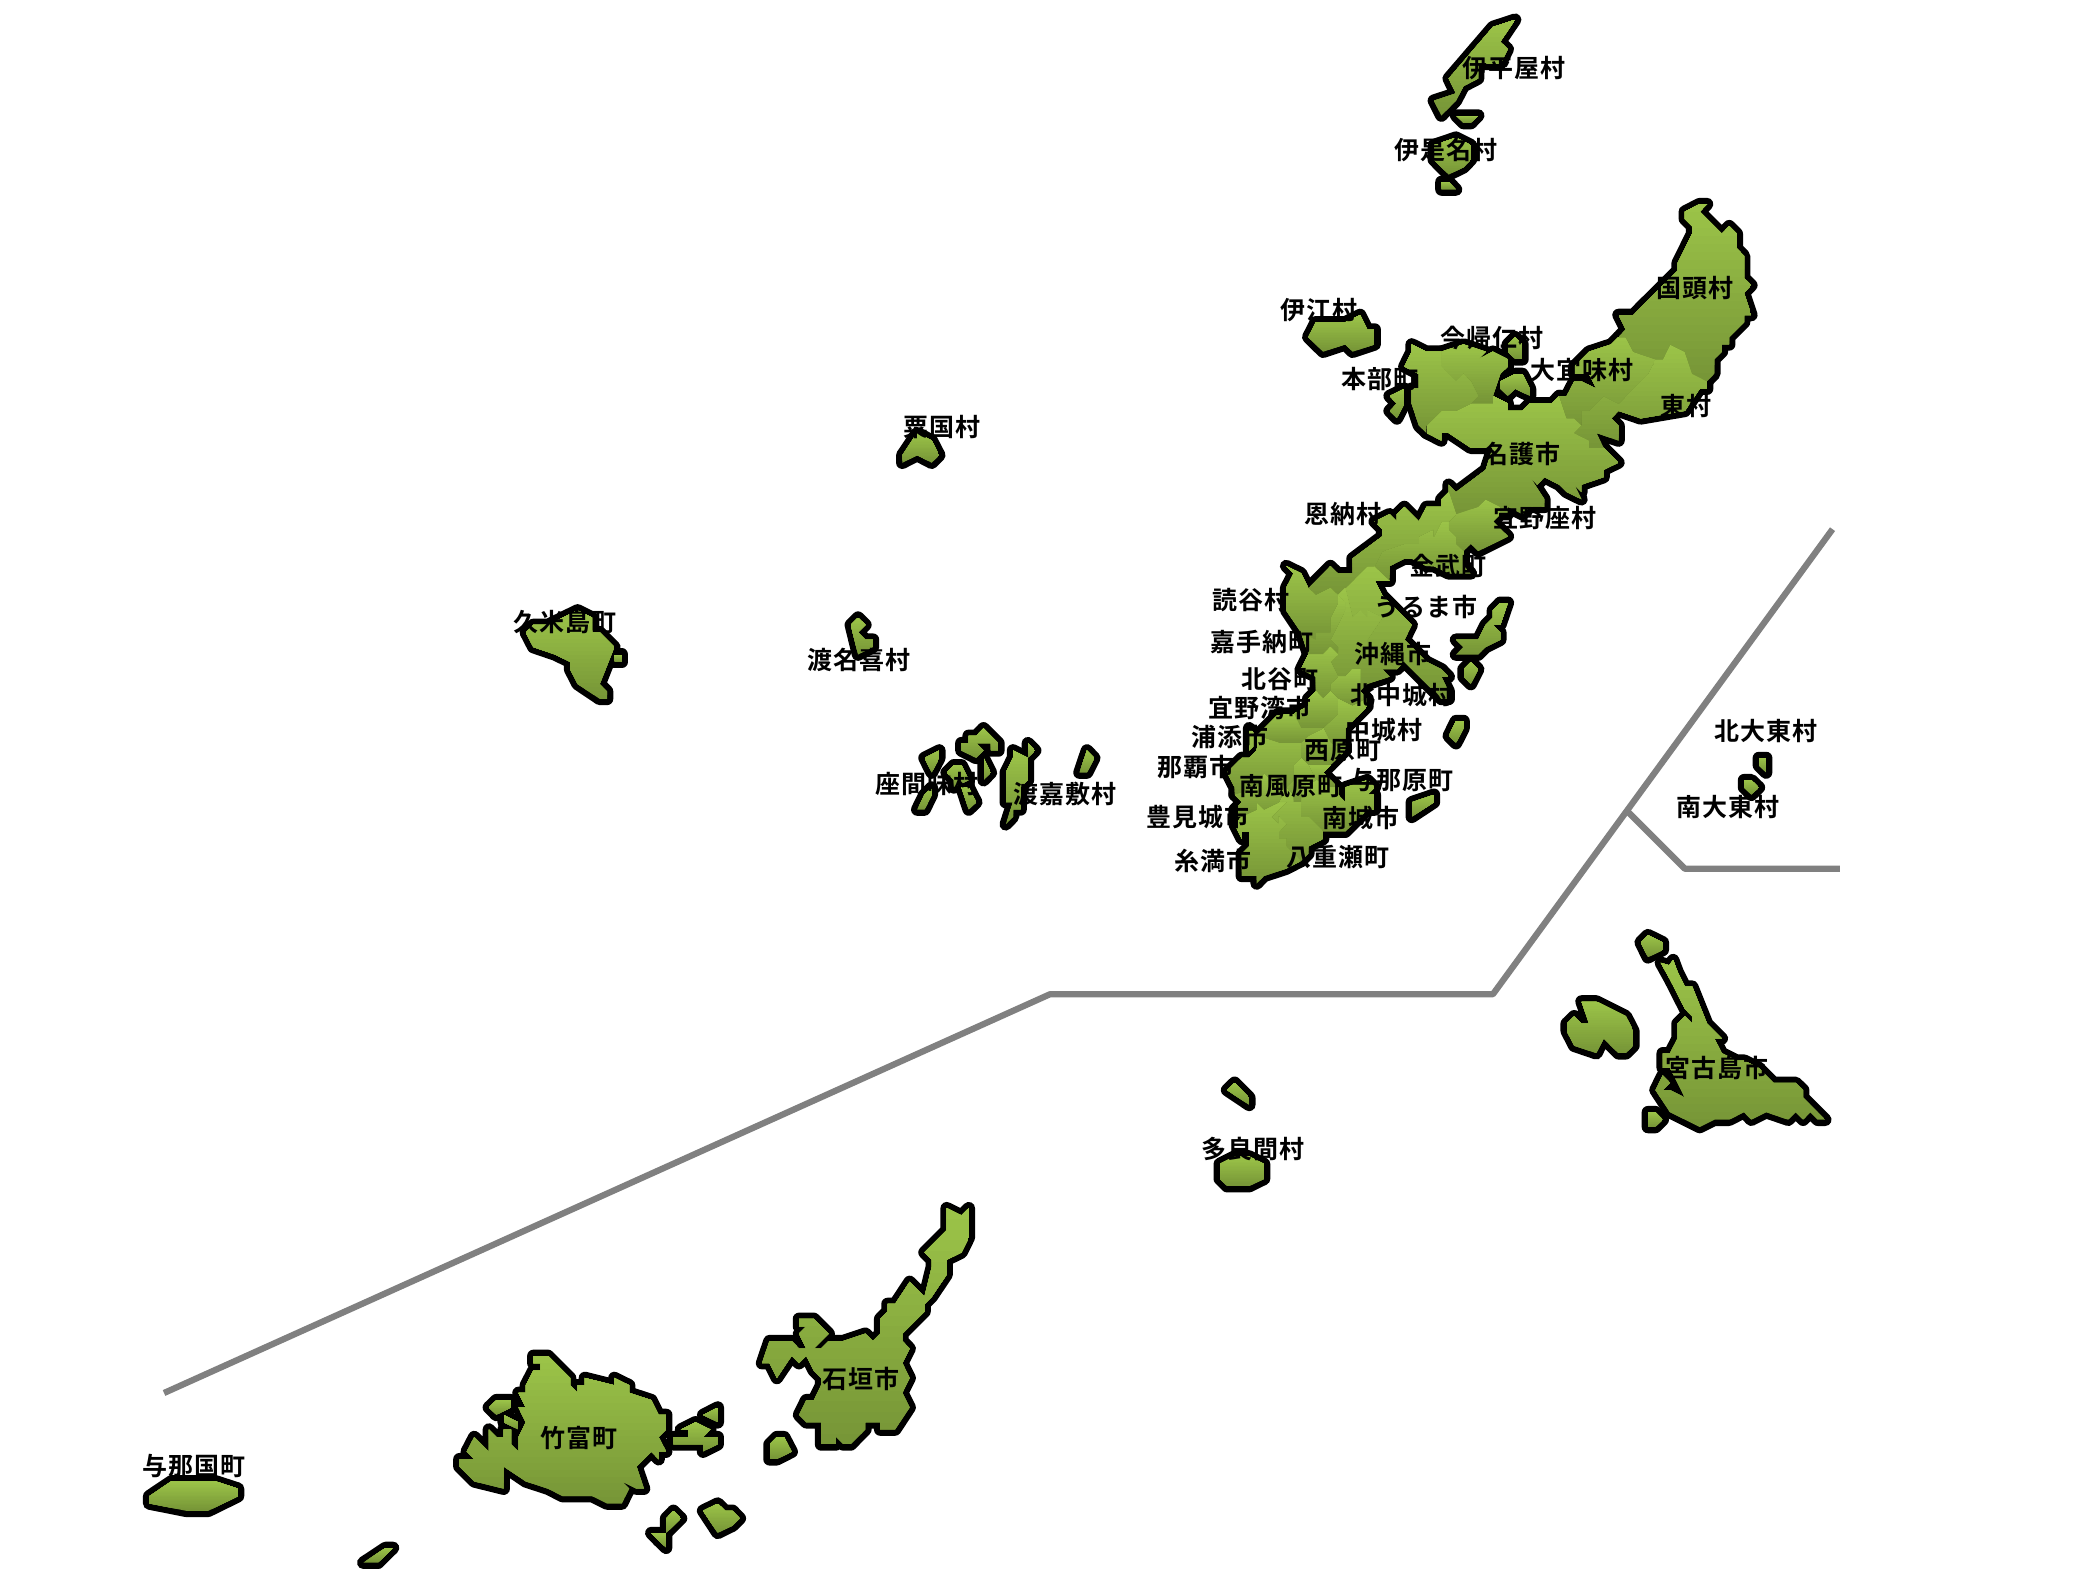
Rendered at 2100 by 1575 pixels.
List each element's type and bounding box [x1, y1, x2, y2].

text_box [149, 19, 1826, 43]
text_box [125, 44, 1835, 1490]
text_box [149, 1496, 1826, 1563]
